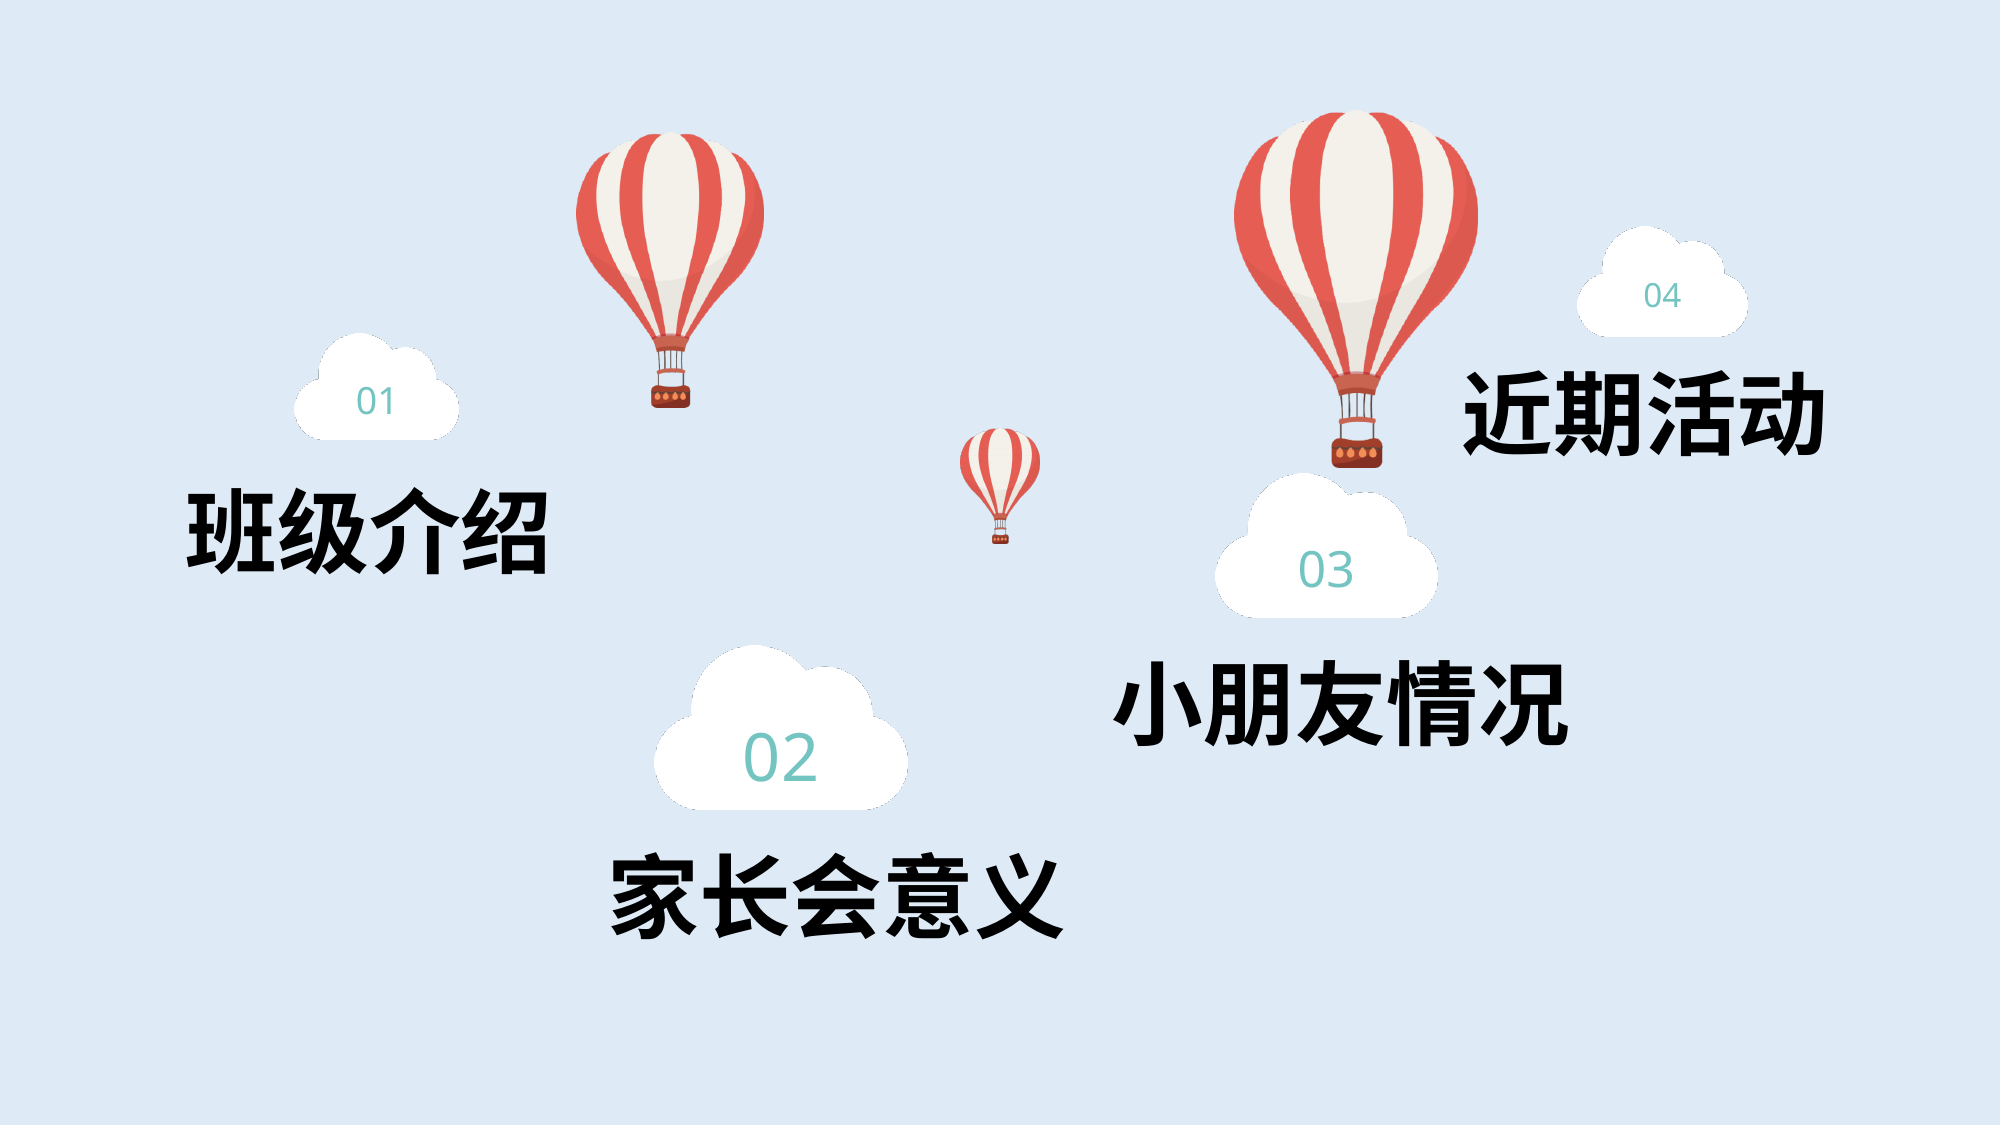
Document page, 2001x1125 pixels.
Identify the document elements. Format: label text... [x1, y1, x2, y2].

picture [1234, 110, 1478, 468]
text_box 小朋友情况 [1096, 639, 1615, 765]
picture [960, 428, 1040, 544]
text_box 班级介绍 [170, 467, 654, 592]
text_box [1478, 226, 1878, 337]
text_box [565, 645, 997, 810]
picture [576, 132, 764, 408]
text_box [1110, 473, 1542, 618]
text_box 家长会意义 [592, 832, 1111, 957]
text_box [162, 333, 593, 440]
text_box 近期活动 [1447, 349, 1966, 474]
